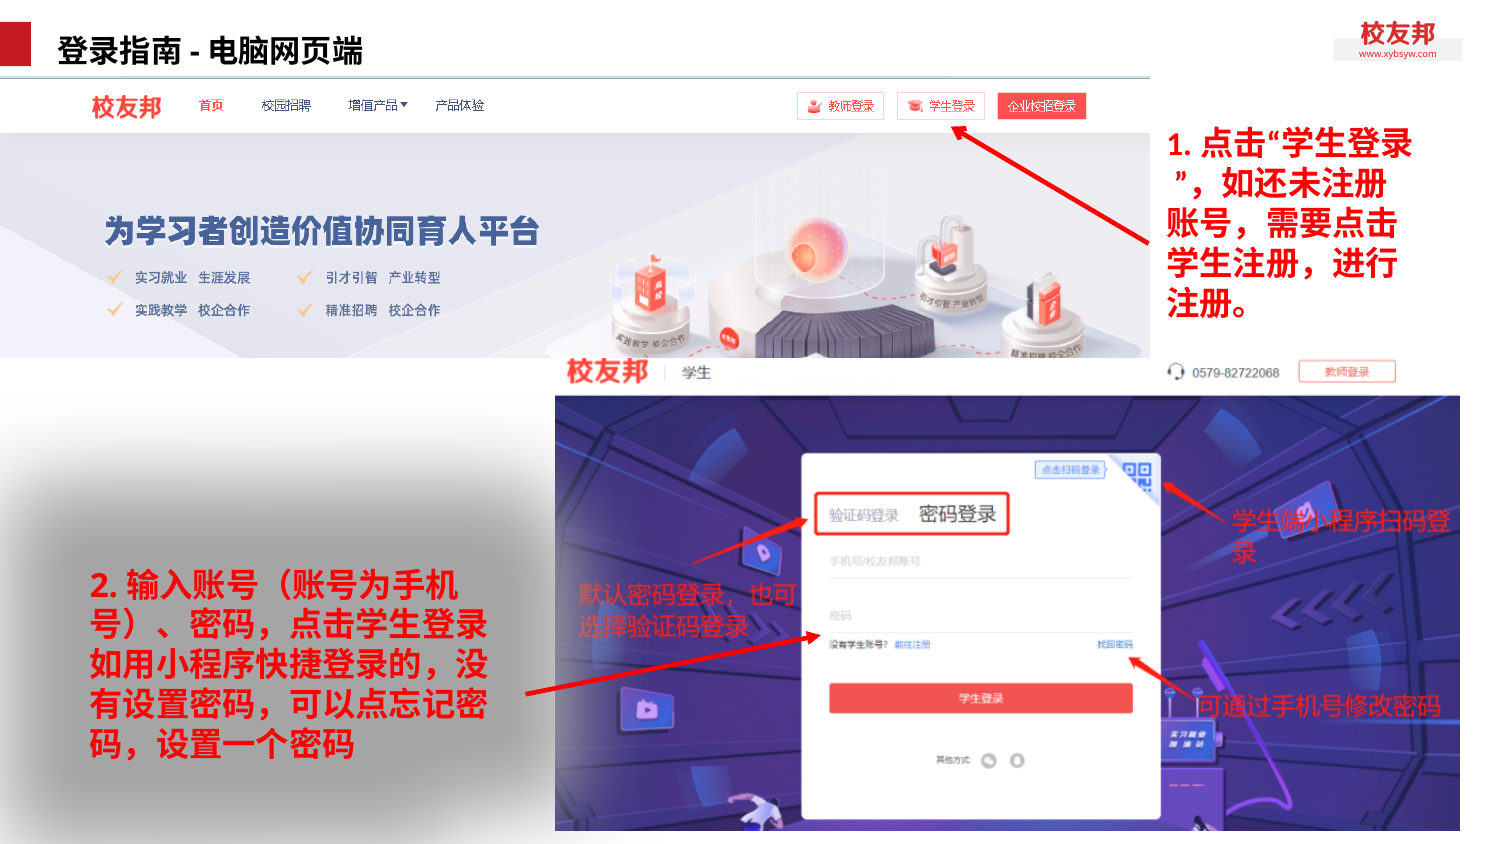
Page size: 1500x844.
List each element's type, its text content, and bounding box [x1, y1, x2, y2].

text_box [950, 126, 1149, 244]
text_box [525, 635, 821, 695]
text_box 2.输入账号（账号为手机号）、密码，点击学生登录 如用小程序快捷登录的，没有设置密码，可以点忘记密码，设置一个密码 [75, 556, 526, 771]
title 登录指南-电脑网页端 [42, 11, 939, 76]
text_box 1.点击“学生登录 ”，如还未注册账号，需要点击学生注册，进行注册。 [1151, 114, 1436, 330]
picture [0, 76, 1460, 831]
picture [1361, 21, 1435, 45]
